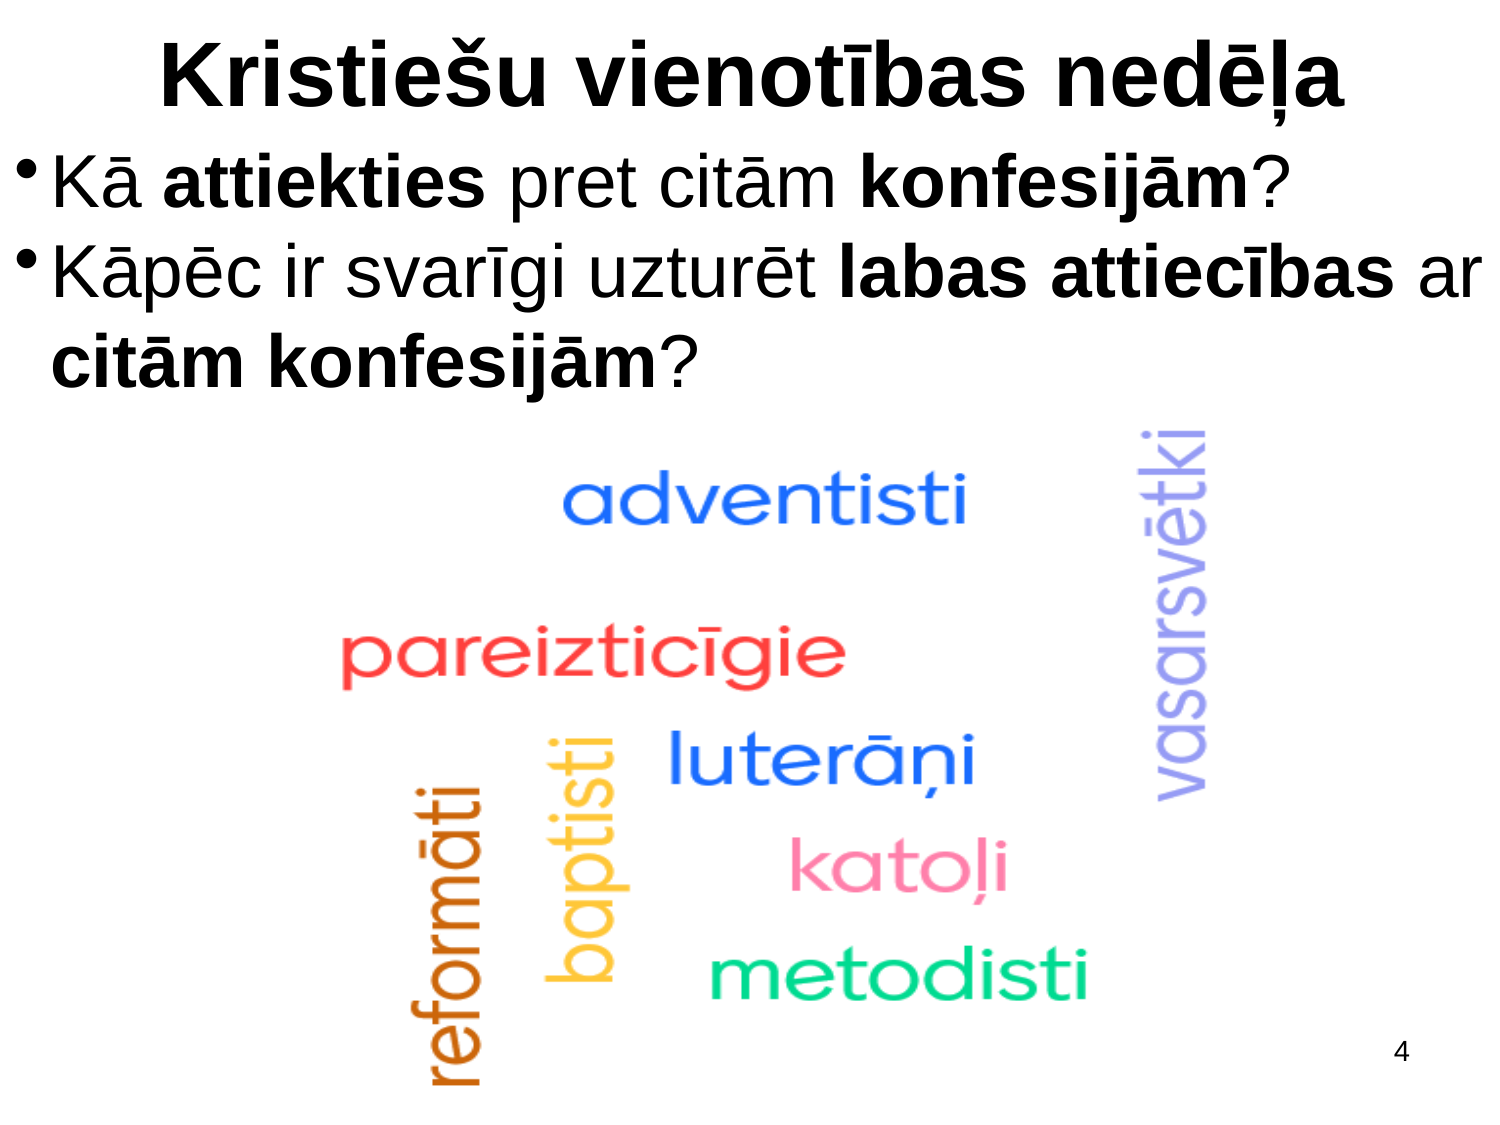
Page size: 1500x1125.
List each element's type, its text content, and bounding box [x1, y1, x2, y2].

title Kristiešu vienotības nedēļa [76, 0, 1428, 125]
text_box Kā attiekties pret citām konfesijām? Kāpēc ir svarīgi uzturēt labas attiecības ar citām konfesijām? [0, 125, 1500, 411]
picture [253, 378, 1282, 1125]
slide_number 4 [1286, 1024, 1426, 1103]
